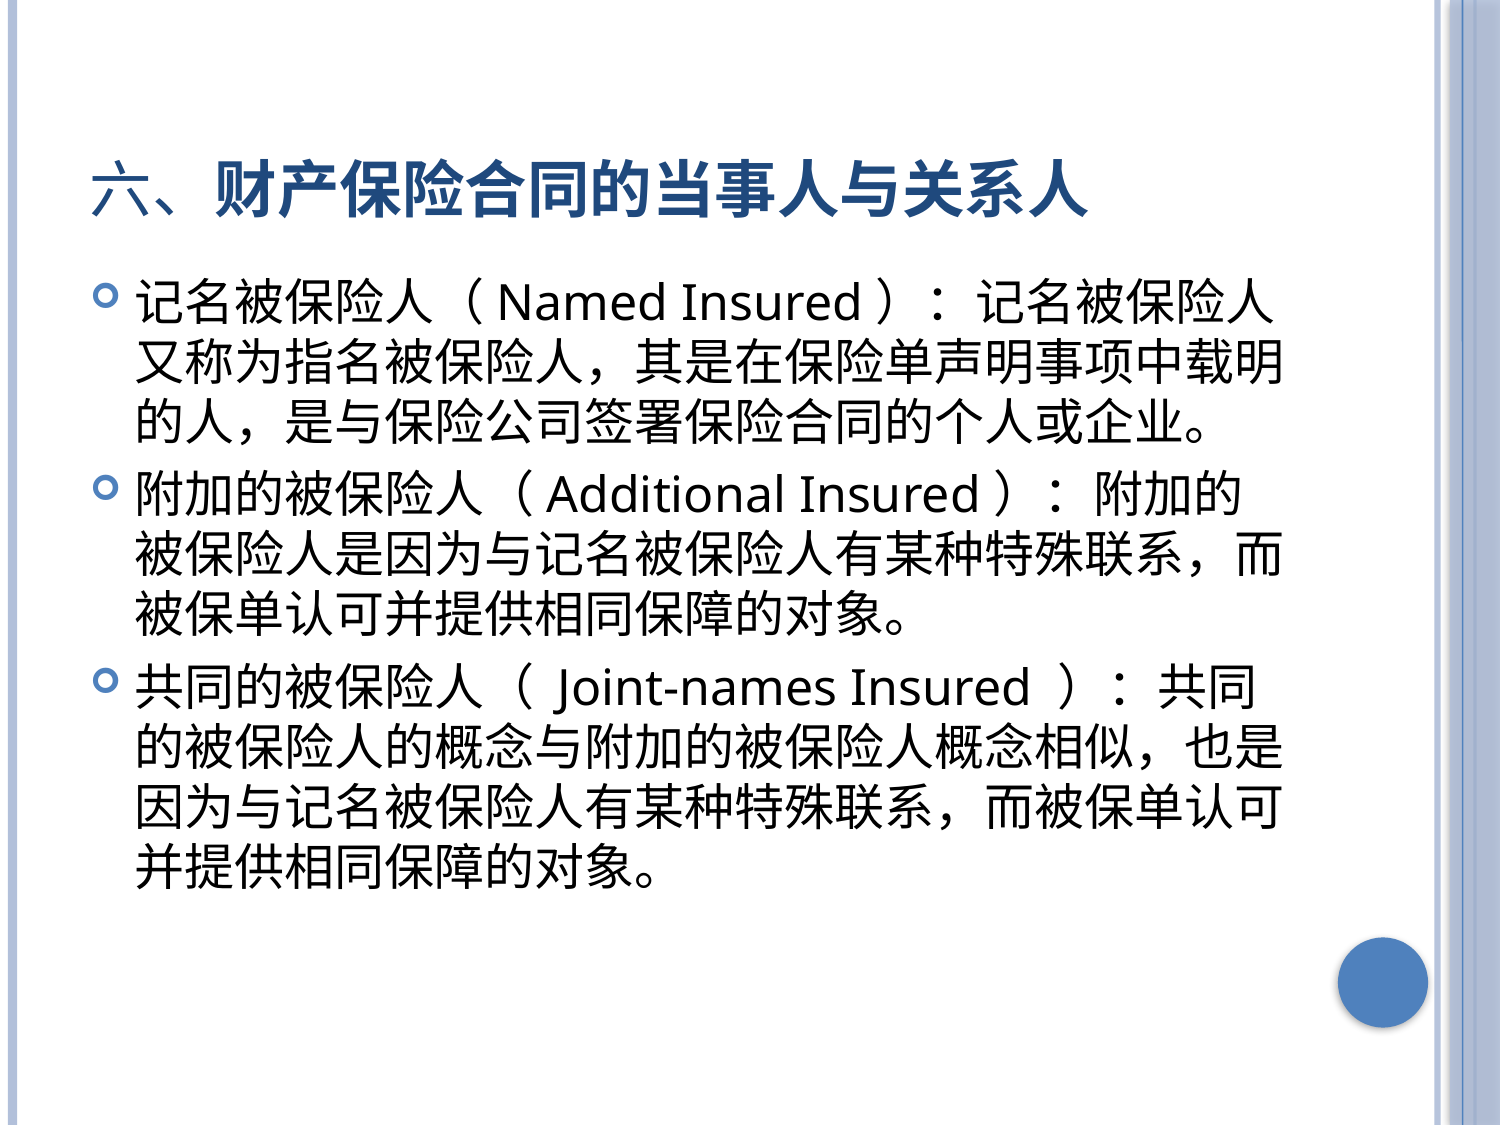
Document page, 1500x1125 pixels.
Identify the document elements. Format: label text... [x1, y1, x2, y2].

title 六、财产保险合同的当事人与关系人 [75, 45, 1300, 233]
list 记名被保险人（Named Insured）：记名被保险人又称为指名被保险人，其是在保险单声明事项中载明的人，是与保险公司签署保险合同的个人或企业。 附加的被保险人（Additional Insured）：附加的被保险人是因为与记名被保险人有某种特殊联系，而被保单认可并提供相同保障的对象。 共同的被保险人（ Joint-names Insured ）：共同的被保险人的概念与附加的被保险人概念相似，也是因为与记名被保险人有某种特殊联系，而被保单认可并提供相同保障的对象。 [74, 262, 1301, 1063]
